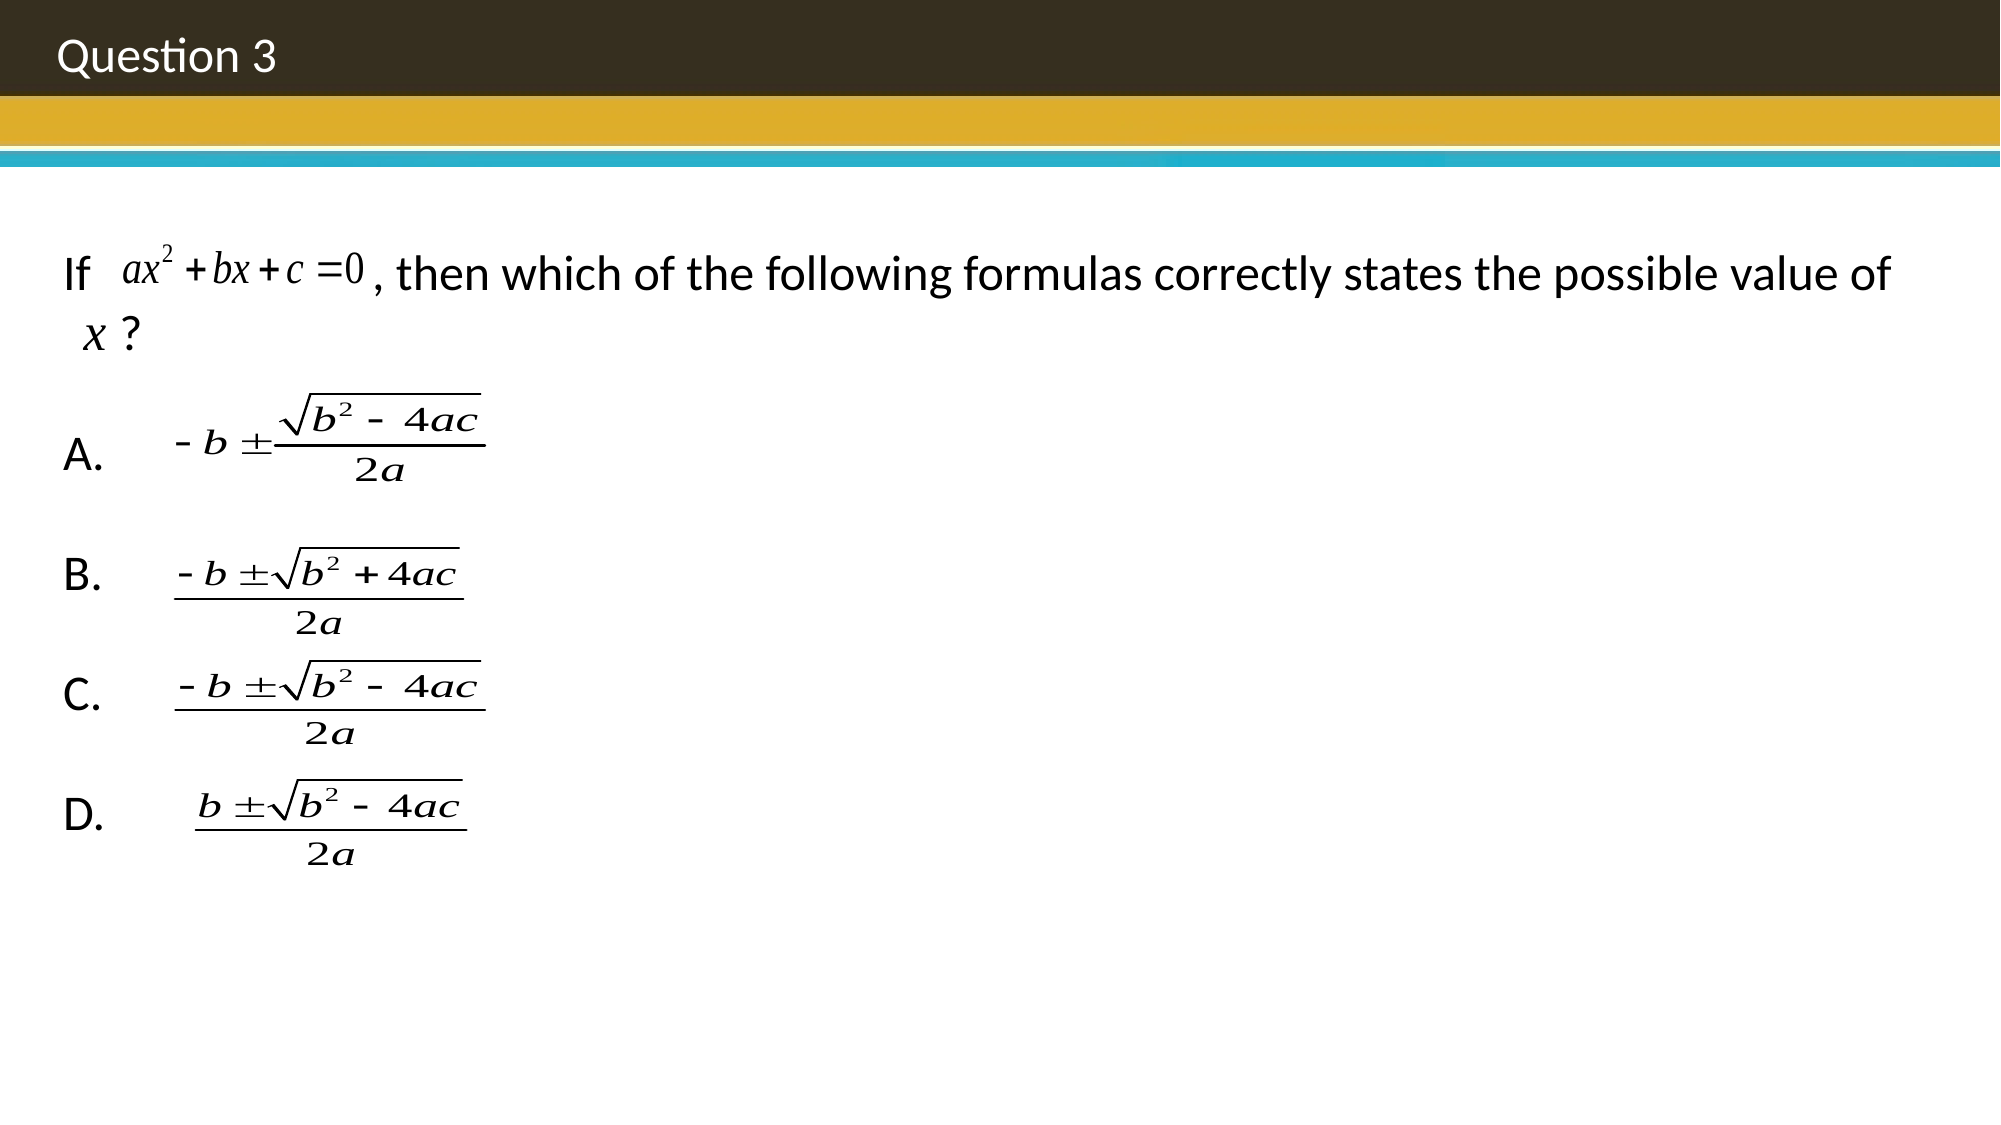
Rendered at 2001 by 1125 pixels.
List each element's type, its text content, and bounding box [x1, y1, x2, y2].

picture [166, 540, 475, 643]
picture [166, 654, 494, 752]
picture [73, 314, 117, 365]
text_box Question 3 [41, 14, 293, 90]
picture [0, 0, 2000, 167]
picture [166, 386, 494, 490]
picture [187, 772, 475, 873]
picture [116, 233, 370, 295]
text_box If , then which of the following formulas correctly states the possible value of ? A. B. C. D. [48, 233, 1928, 849]
